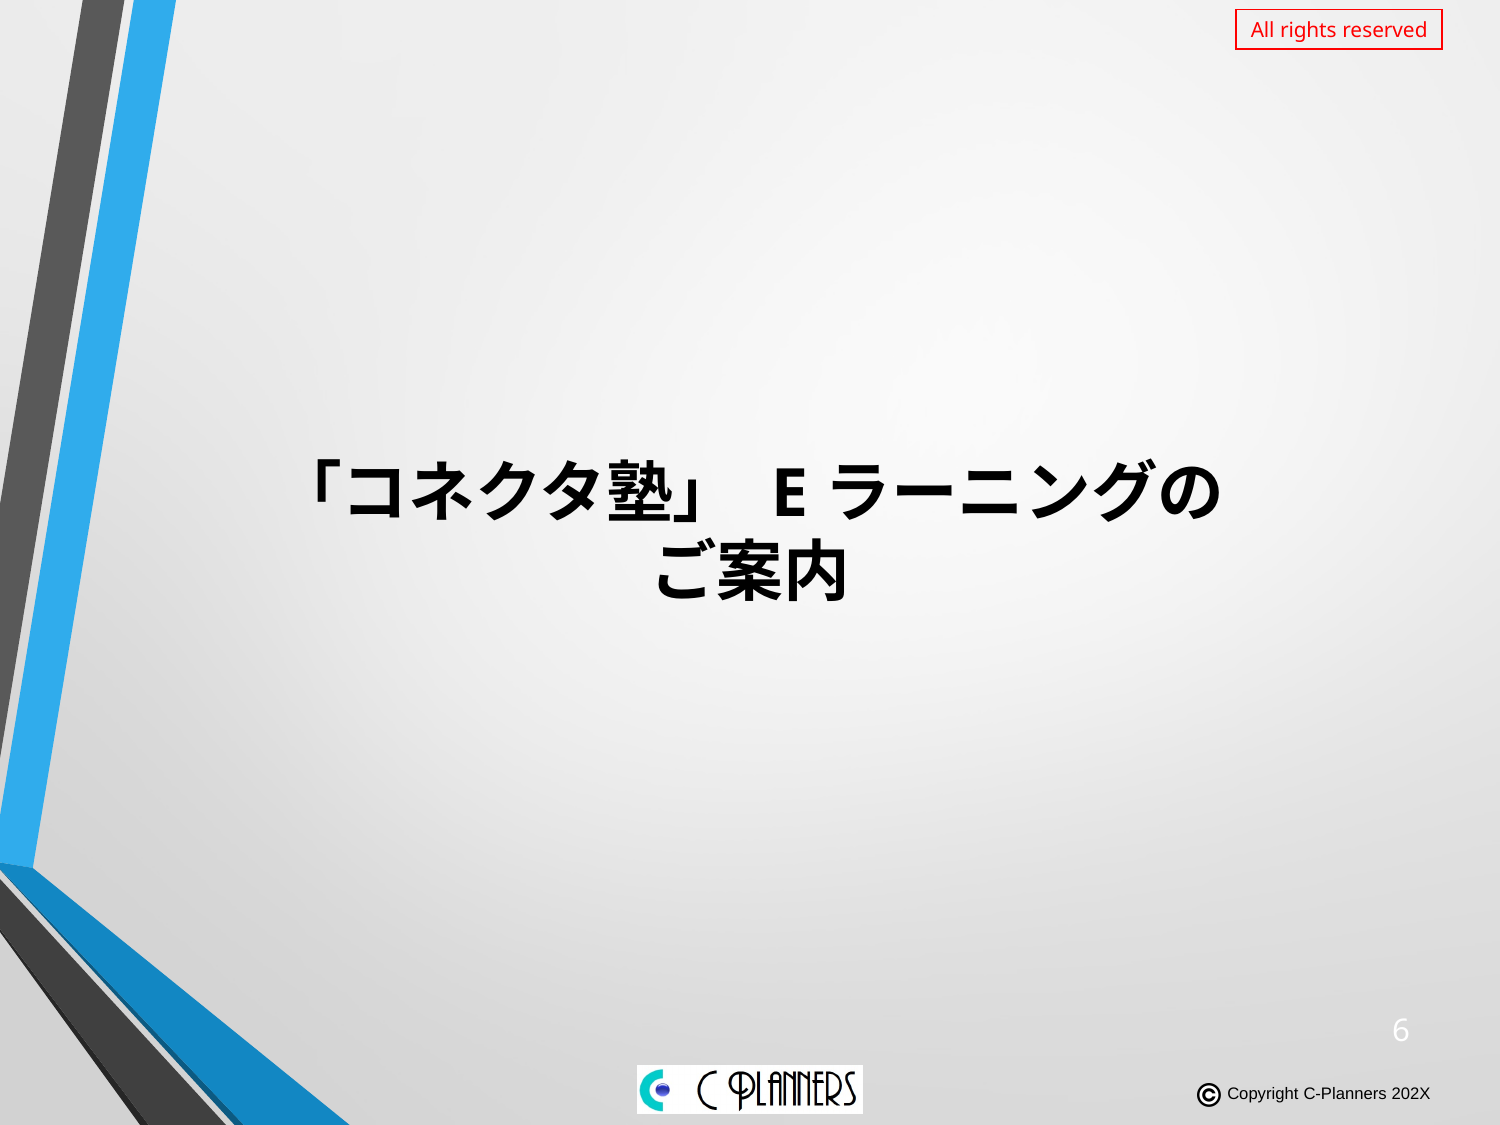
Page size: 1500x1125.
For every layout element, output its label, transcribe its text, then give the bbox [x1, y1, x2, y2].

text_box 「コネクタ塾」 Eラーニングのご案内 [245, 441, 1255, 617]
picture [637, 1065, 863, 1114]
picture [1196, 1082, 1221, 1107]
text_box Copyright C-Planners 202X [1136, 1075, 1500, 1111]
slide_number 6 [1354, 1001, 1425, 1062]
